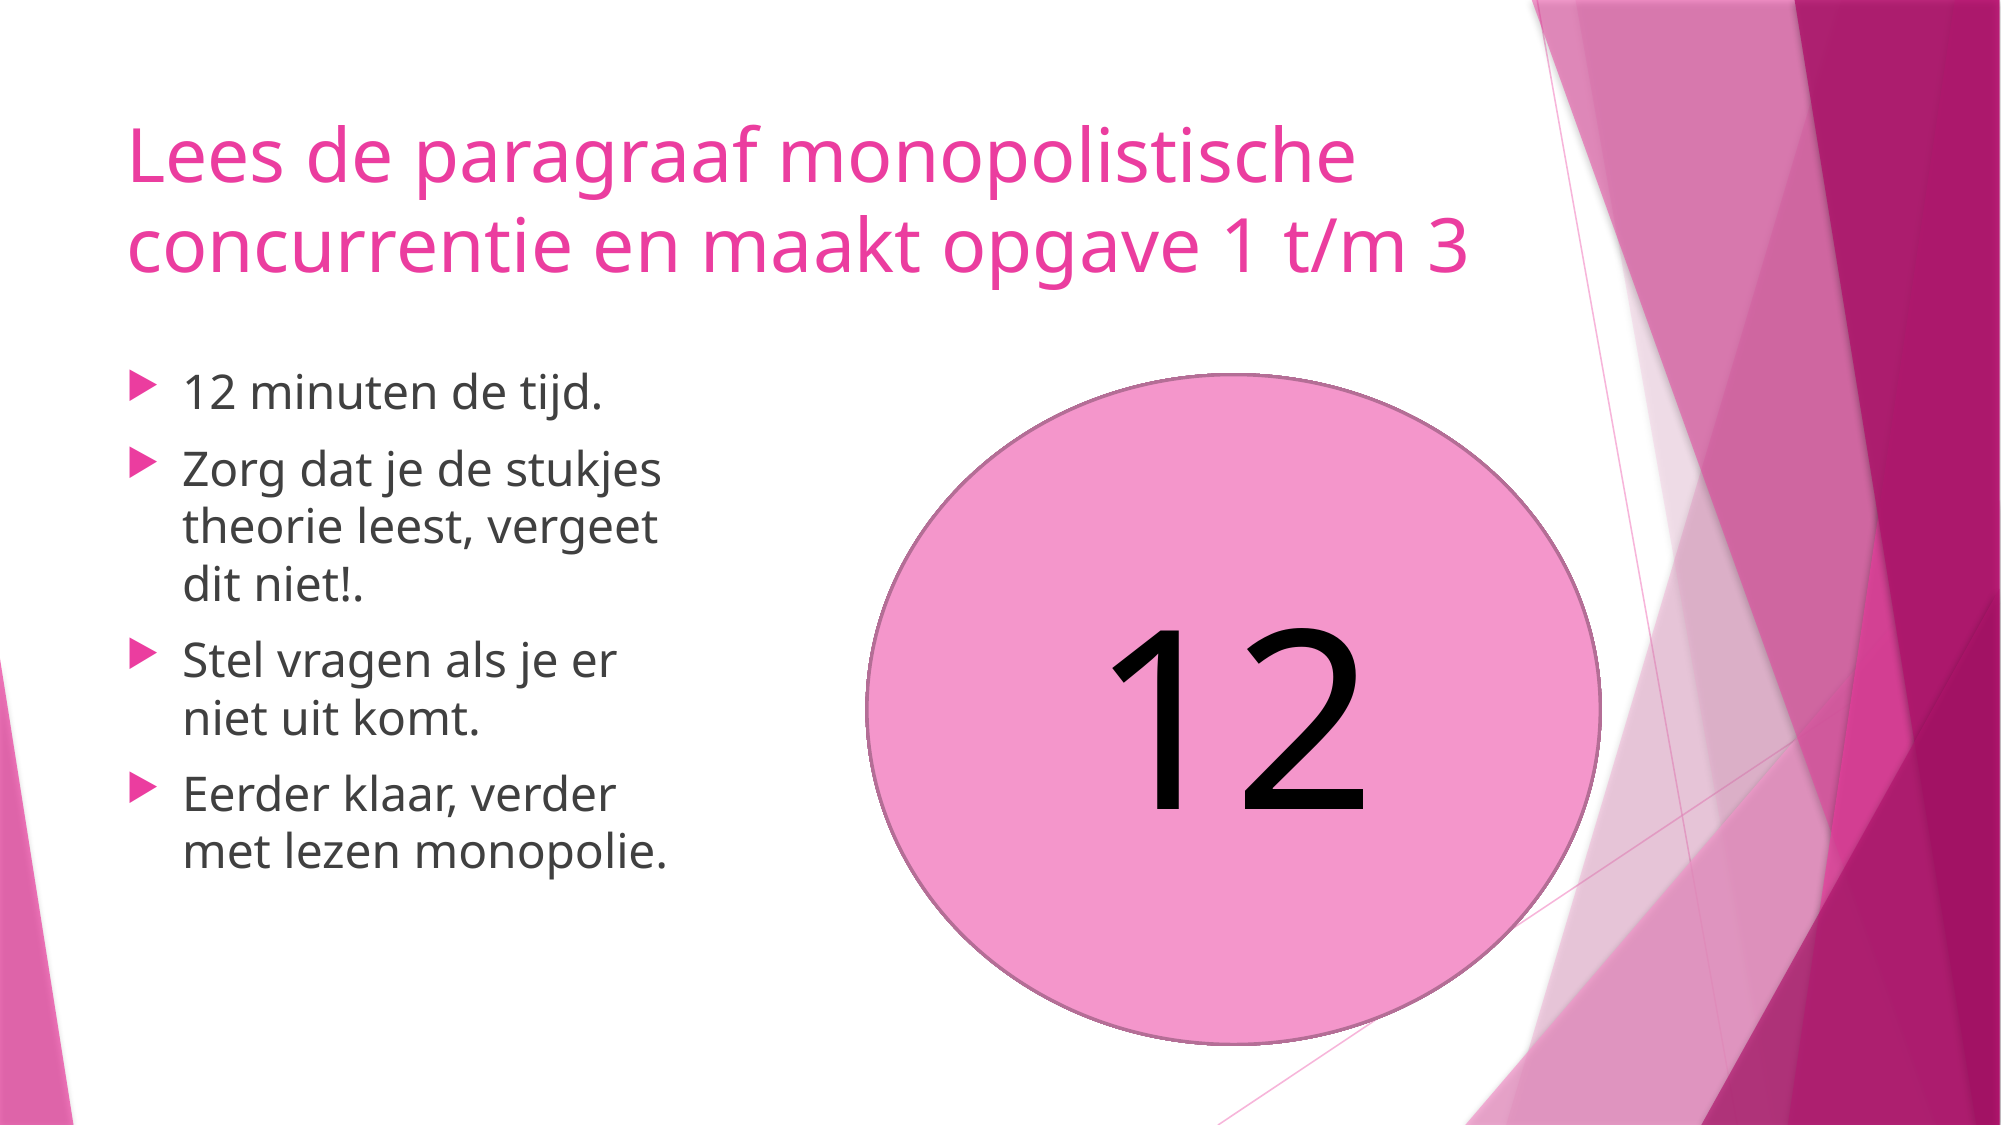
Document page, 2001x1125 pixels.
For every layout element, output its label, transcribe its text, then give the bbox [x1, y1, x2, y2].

list 12 minuten de tijd. Zorg dat je de stukjes theorie leest, vergeet dit niet!. Stel vragen als je er niet uit komt. Eerder klaar, verder met lezen monopolie. [111, 354, 689, 960]
title Lees de paragraaf monopolistische concurrentie en maakt opgave 1 t/m 3 [111, 99, 1522, 317]
text_box 12 [865, 373, 1602, 1046]
